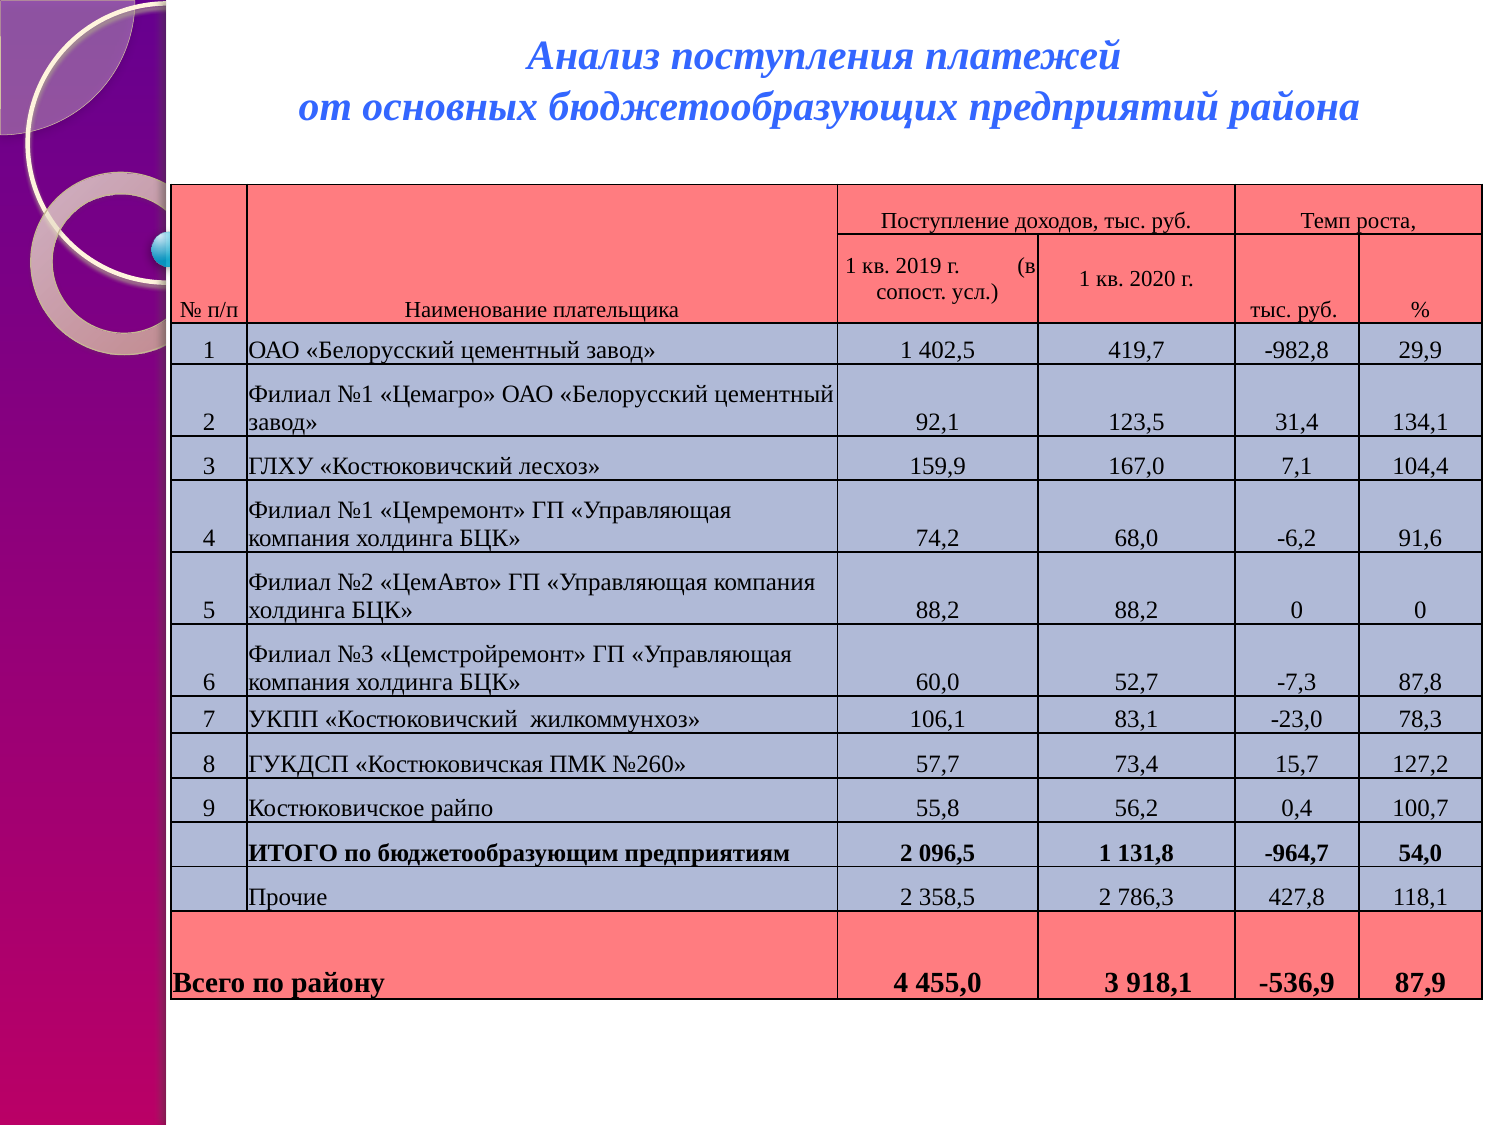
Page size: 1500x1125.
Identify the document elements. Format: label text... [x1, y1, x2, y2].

table_cell Прочие [248, 867, 837, 910]
table_cell 83,1 [1039, 697, 1234, 732]
title Анализ поступления платежей от основных бюджетообразующих предприятий района [159, 19, 1500, 138]
table_cell 1 кв. 2020 г. [1039, 235, 1234, 322]
table_cell 0 [1236, 553, 1358, 623]
table_cell Филиал №1 «Цемагро» ОАО «Белорусский цементный завод» [248, 365, 837, 435]
table_cell 159,9 [838, 437, 1037, 479]
table_cell 419,7 [1039, 324, 1234, 363]
table_cell -982,8 [1236, 324, 1358, 363]
table_cell -964,7 [1236, 823, 1358, 866]
table_cell 6 [172, 625, 246, 695]
table_cell Филиал №3 «Цемстройремонт» ГП «Управляющая компания холдинга БЦК» [248, 625, 837, 695]
table_cell -536,9 [1236, 912, 1358, 998]
table_cell 2 096,5 [838, 823, 1037, 866]
table_cell 7 [172, 697, 246, 732]
table_cell 2 358,5 [838, 867, 1037, 910]
table_cell 4 [172, 481, 246, 551]
table_cell 427,8 [1236, 867, 1358, 910]
table_cell 87,9 [1360, 912, 1481, 998]
table_cell 104,4 [1360, 437, 1481, 479]
table_cell 29,9 [1360, 324, 1481, 363]
table_cell 0 [1360, 553, 1481, 623]
table_cell 3 918,1 [1039, 912, 1234, 998]
table_cell 57,7 [838, 734, 1037, 777]
table_cell Всего по району [172, 912, 837, 998]
table_cell Филиал №2 «ЦемАвто» ГП «Управляющая компания холдинга БЦК» [248, 553, 837, 623]
table_cell 60,0 [838, 625, 1037, 695]
table_cell 0,4 [1236, 779, 1358, 821]
table_cell [172, 823, 246, 866]
table_cell ГУКДСП «Костюковичская ПМК №260» [248, 734, 837, 777]
table_cell 1 кв. 2019 г. (в сопост. усл.) [838, 235, 1037, 322]
table_cell -7,3 [1236, 625, 1358, 695]
table_cell 118,1 [1360, 867, 1481, 910]
table_cell [172, 867, 246, 910]
table_cell ГЛХУ «Костюковичский лесхоз» [248, 437, 837, 479]
table_cell 3 [172, 437, 246, 479]
table_cell ОАО «Белорусский цементный завод» [248, 324, 837, 363]
table_header № п/п [172, 185, 246, 322]
table_cell -6,2 [1236, 481, 1358, 551]
table_cell 2 786,3 [1039, 867, 1234, 910]
table_cell 1 131,8 [1039, 823, 1234, 866]
table_cell 68,0 [1039, 481, 1234, 551]
table_cell 15,7 [1236, 734, 1358, 777]
table_cell 54,0 [1360, 823, 1481, 866]
table_cell 55,8 [838, 779, 1037, 821]
table_cell 73,4 [1039, 734, 1234, 777]
table_header Наименование плательщика [248, 185, 837, 322]
table_cell 78,3 [1360, 697, 1481, 732]
table_cell % [1360, 235, 1481, 322]
table_cell тыс. руб. [1236, 235, 1358, 322]
table_cell -23,0 [1236, 697, 1358, 732]
table_cell 5 [172, 553, 246, 623]
table_header Поступление доходов, тыс. руб. [838, 185, 1234, 233]
table_cell УКПП «Костюковичский жилкоммунхоз» [248, 697, 837, 732]
table_cell 127,2 [1360, 734, 1481, 777]
table_cell 87,8 [1360, 625, 1481, 695]
table_cell Филиал №1 «Цемремонт» ГП «Управляющая компания холдинга БЦК» [248, 481, 837, 551]
table_cell 88,2 [1039, 553, 1234, 623]
table_cell 106,1 [838, 697, 1037, 732]
table_cell 1 [172, 324, 246, 363]
table_cell 167,0 [1039, 437, 1234, 479]
table_cell 1 402,5 [838, 324, 1037, 363]
table_header Темп роста, [1236, 185, 1481, 233]
table_cell 74,2 [838, 481, 1037, 551]
table_cell 100,7 [1360, 779, 1481, 821]
table_cell ИТОГО по бюджетообразующим предприятиям [248, 823, 837, 866]
table_cell 31,4 [1236, 365, 1358, 435]
table_cell 88,2 [838, 553, 1037, 623]
table_cell 52,7 [1039, 625, 1234, 695]
table_cell 134,1 [1360, 365, 1481, 435]
table_cell 4 455,0 [838, 912, 1037, 998]
table_cell Костюковичское райпо [248, 779, 837, 821]
table_cell 9 [172, 779, 246, 821]
table_cell 56,2 [1039, 779, 1234, 821]
table_cell 92,1 [838, 365, 1037, 435]
table_cell 91,6 [1360, 481, 1481, 551]
table_cell 123,5 [1039, 365, 1234, 435]
table_cell 7,1 [1236, 437, 1358, 479]
table_cell 2 [172, 365, 246, 435]
table_cell 8 [172, 734, 246, 777]
